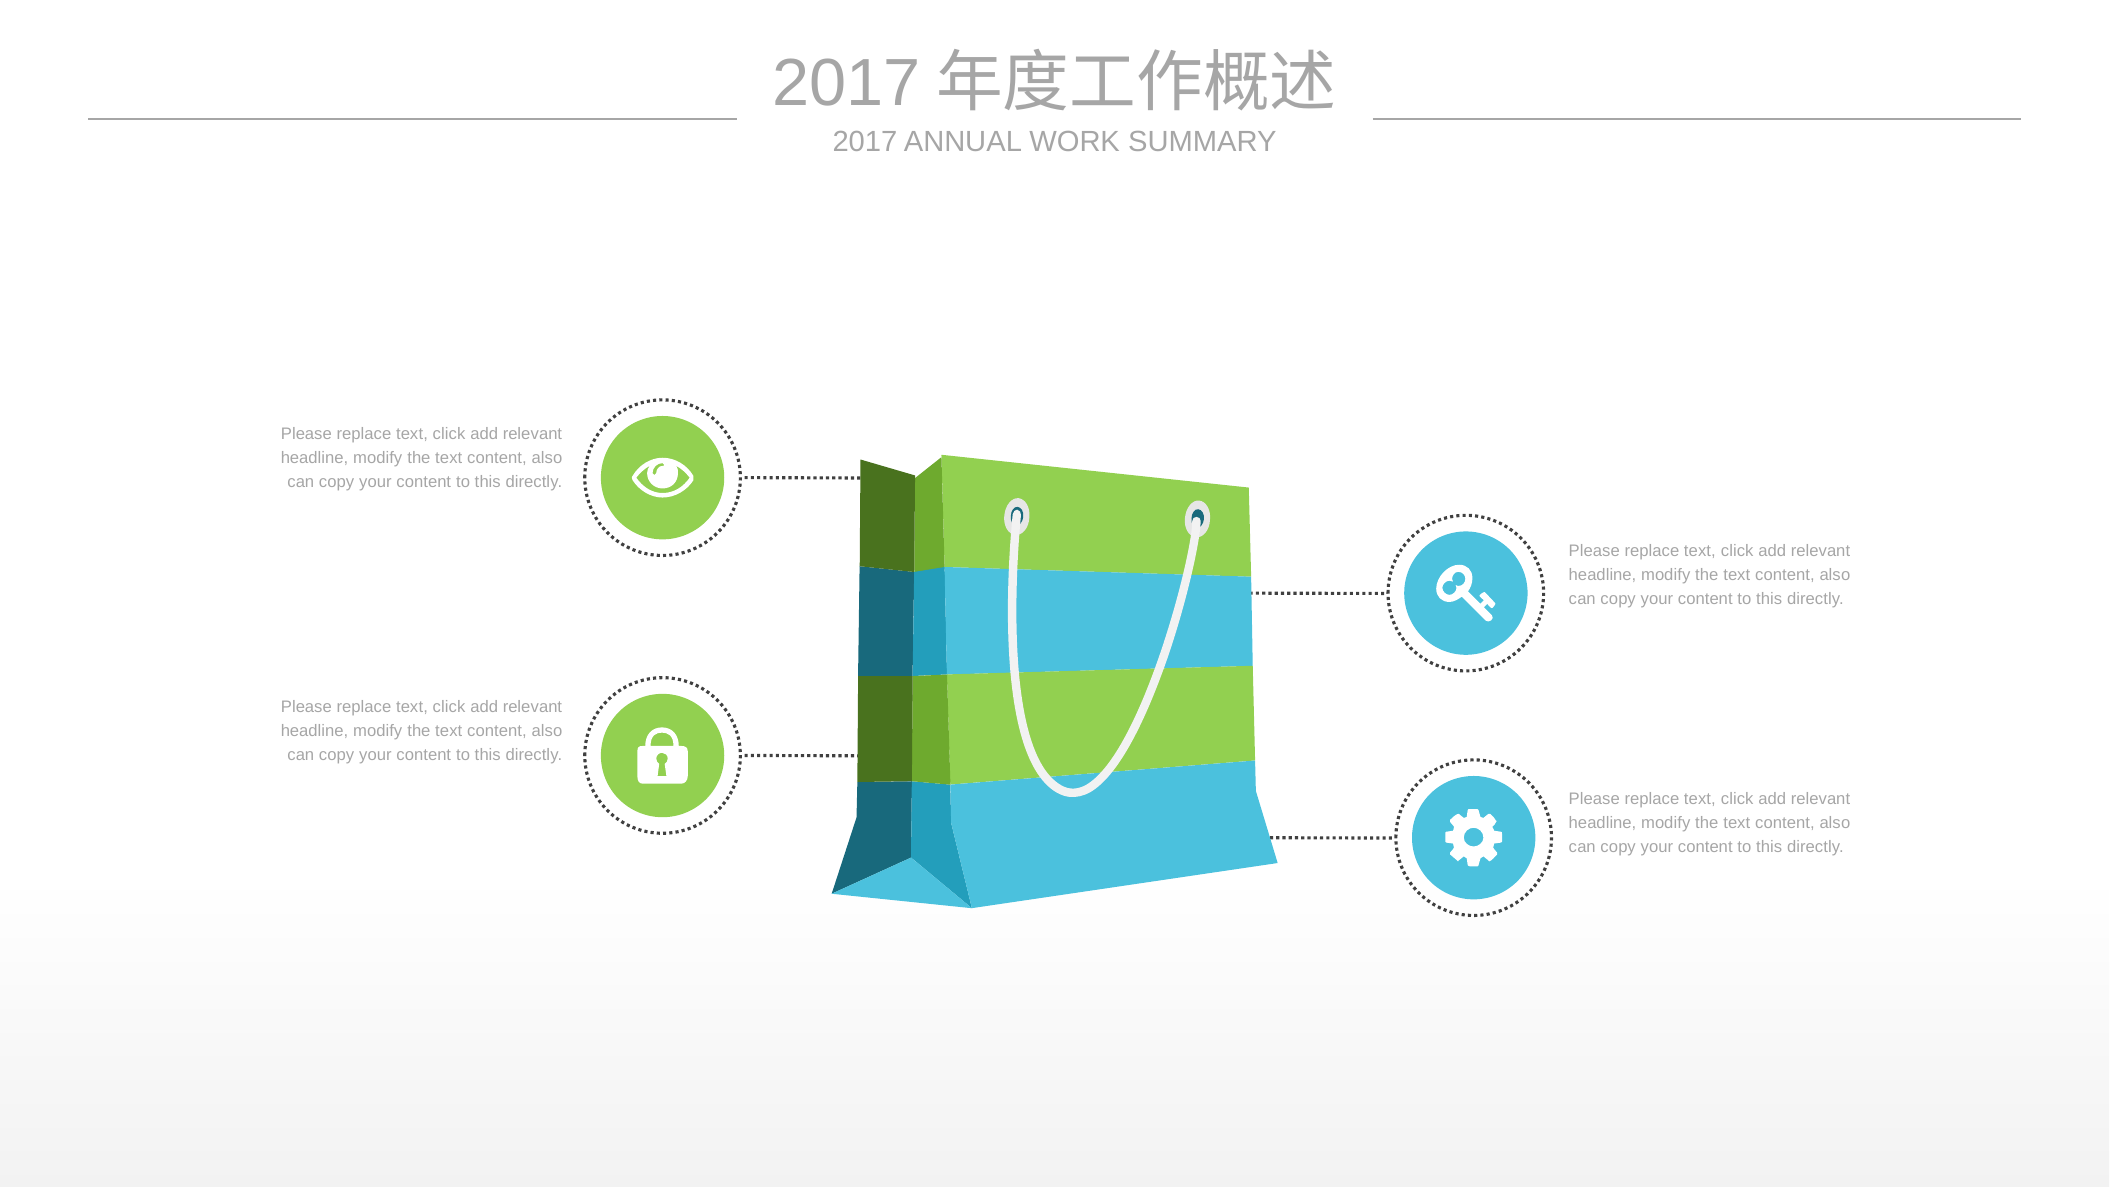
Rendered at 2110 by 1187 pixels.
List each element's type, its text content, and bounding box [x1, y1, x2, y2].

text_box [1395, 759, 1552, 916]
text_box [584, 399, 741, 556]
text_box Please replace text, click add relevant headline, modify the text content, also can copy your content to this directly. [1568, 535, 1860, 608]
text_box 2017年度工作概述 [730, 38, 1379, 119]
text_box Please replace text, click add relevant headline, modify the text content, also can copy your content to this directly. [271, 419, 563, 491]
text_box Please replace text, click add relevant headline, modify the text content, also can copy your content to this directly. [271, 692, 563, 764]
text_box Please replace text, click add relevant headline, modify the text content, also can copy your content to this directly. [1568, 784, 1860, 856]
text_box 2017 ANNUAL WORK SUMMARY [824, 122, 1285, 158]
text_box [1387, 515, 1544, 671]
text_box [831, 454, 1278, 909]
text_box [584, 677, 741, 834]
